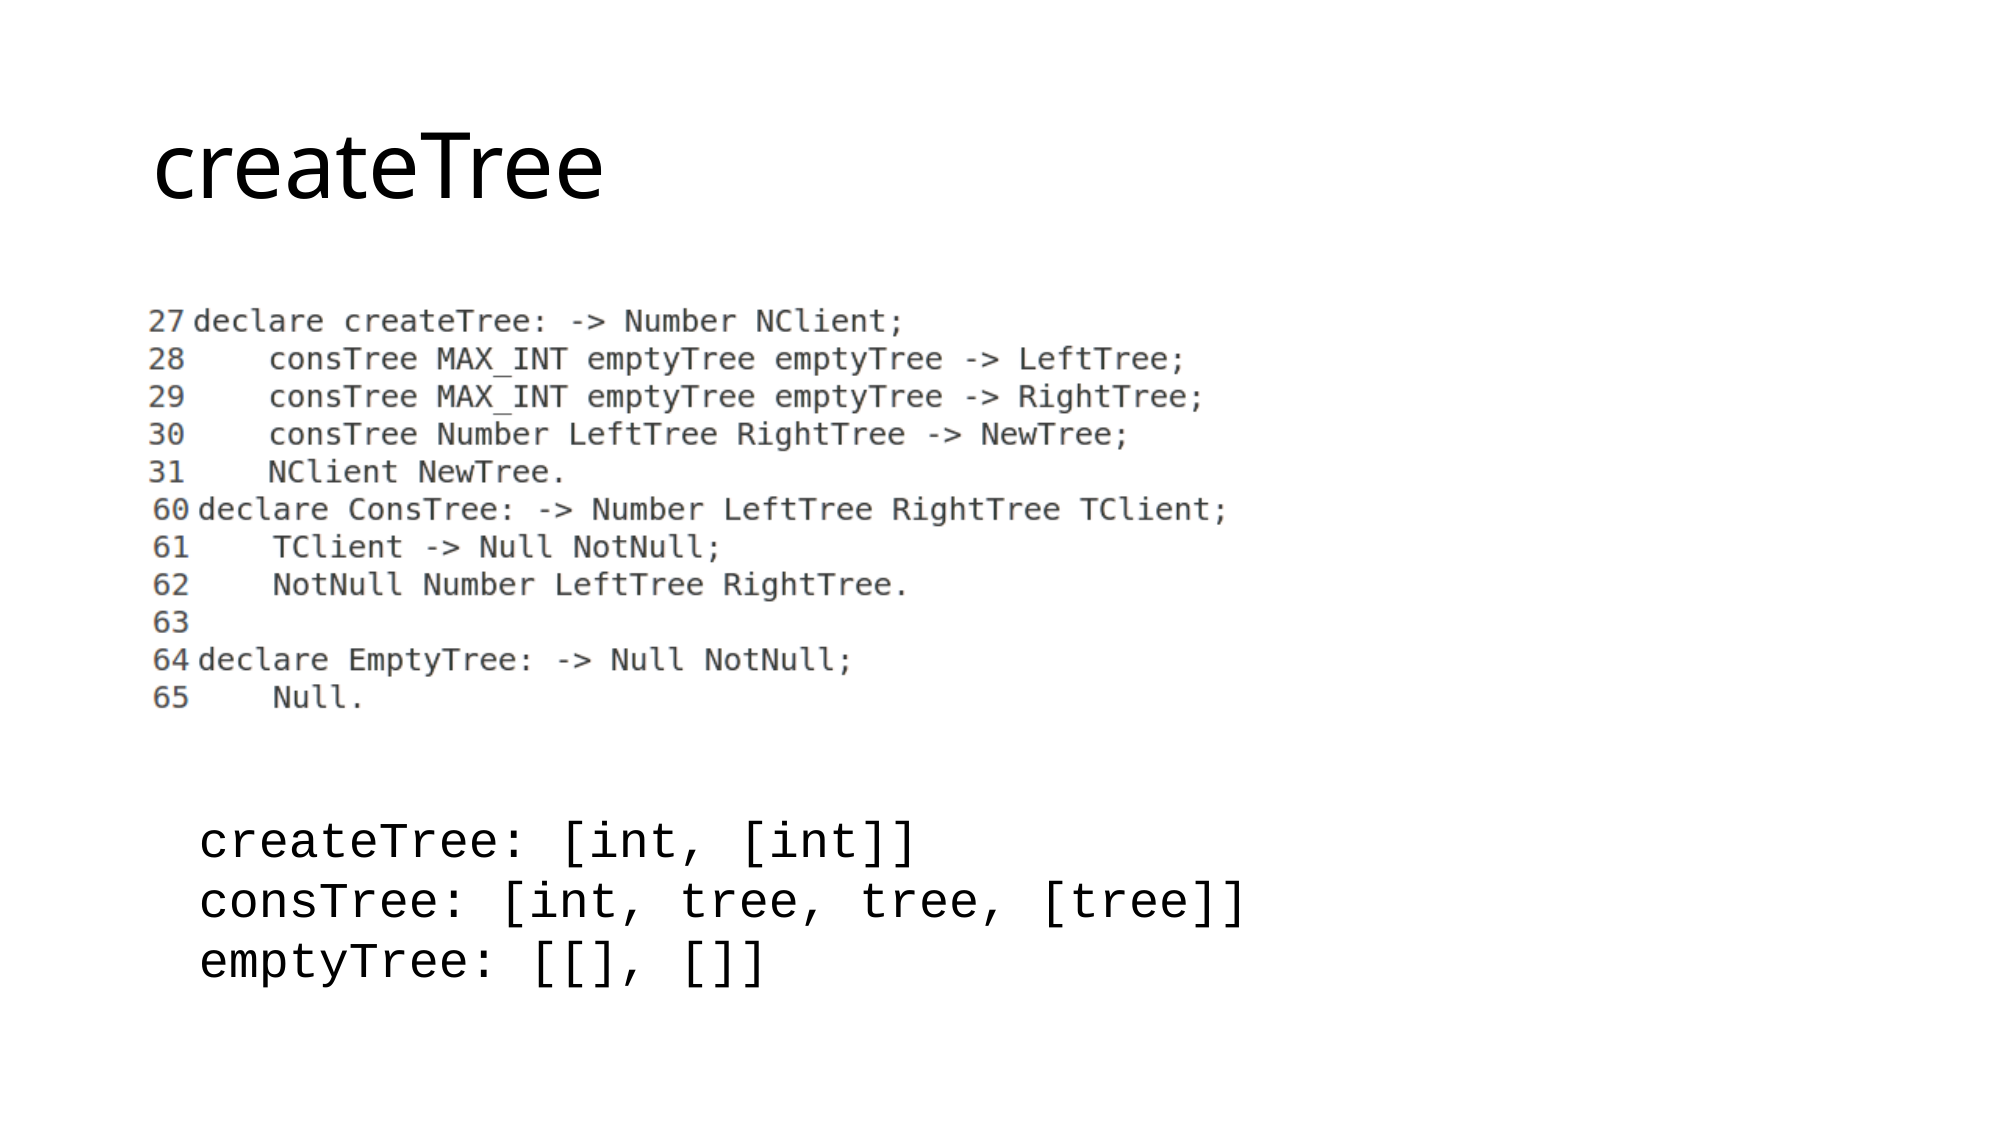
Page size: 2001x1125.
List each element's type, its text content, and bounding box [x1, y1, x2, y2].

picture [137, 492, 1238, 716]
picture [137, 299, 1214, 489]
text_box createTree: [int, [int]] consTree: [int, tree, tree, [tree]] emptyTree: [[], []] [183, 800, 1359, 996]
title createTree [137, 59, 1863, 278]
